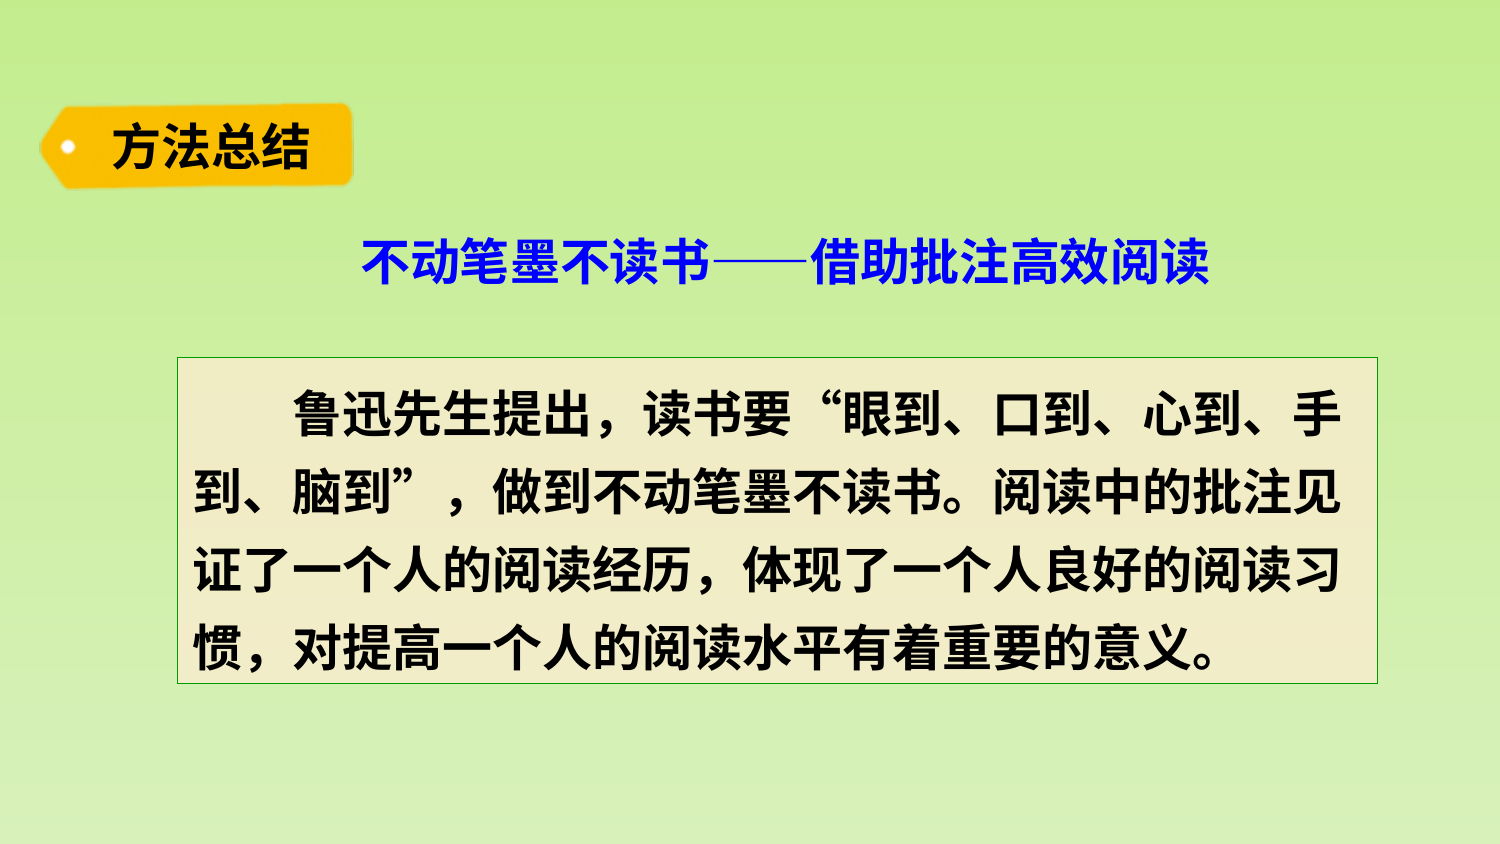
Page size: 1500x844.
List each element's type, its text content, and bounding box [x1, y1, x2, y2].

text_box 鲁迅先生提出，读书要“眼到、口到、心到、手到、脑到”，做到不动笔墨不读书。阅读中的批注见证了一个人的阅读经历，体现了一个人良好的阅读习惯，对提高一个人的阅读水平有着重要的意义。 [177, 357, 1378, 684]
picture [26, 98, 365, 194]
text_box 不动笔墨不读书——借助批注高效阅读 [345, 205, 1321, 298]
